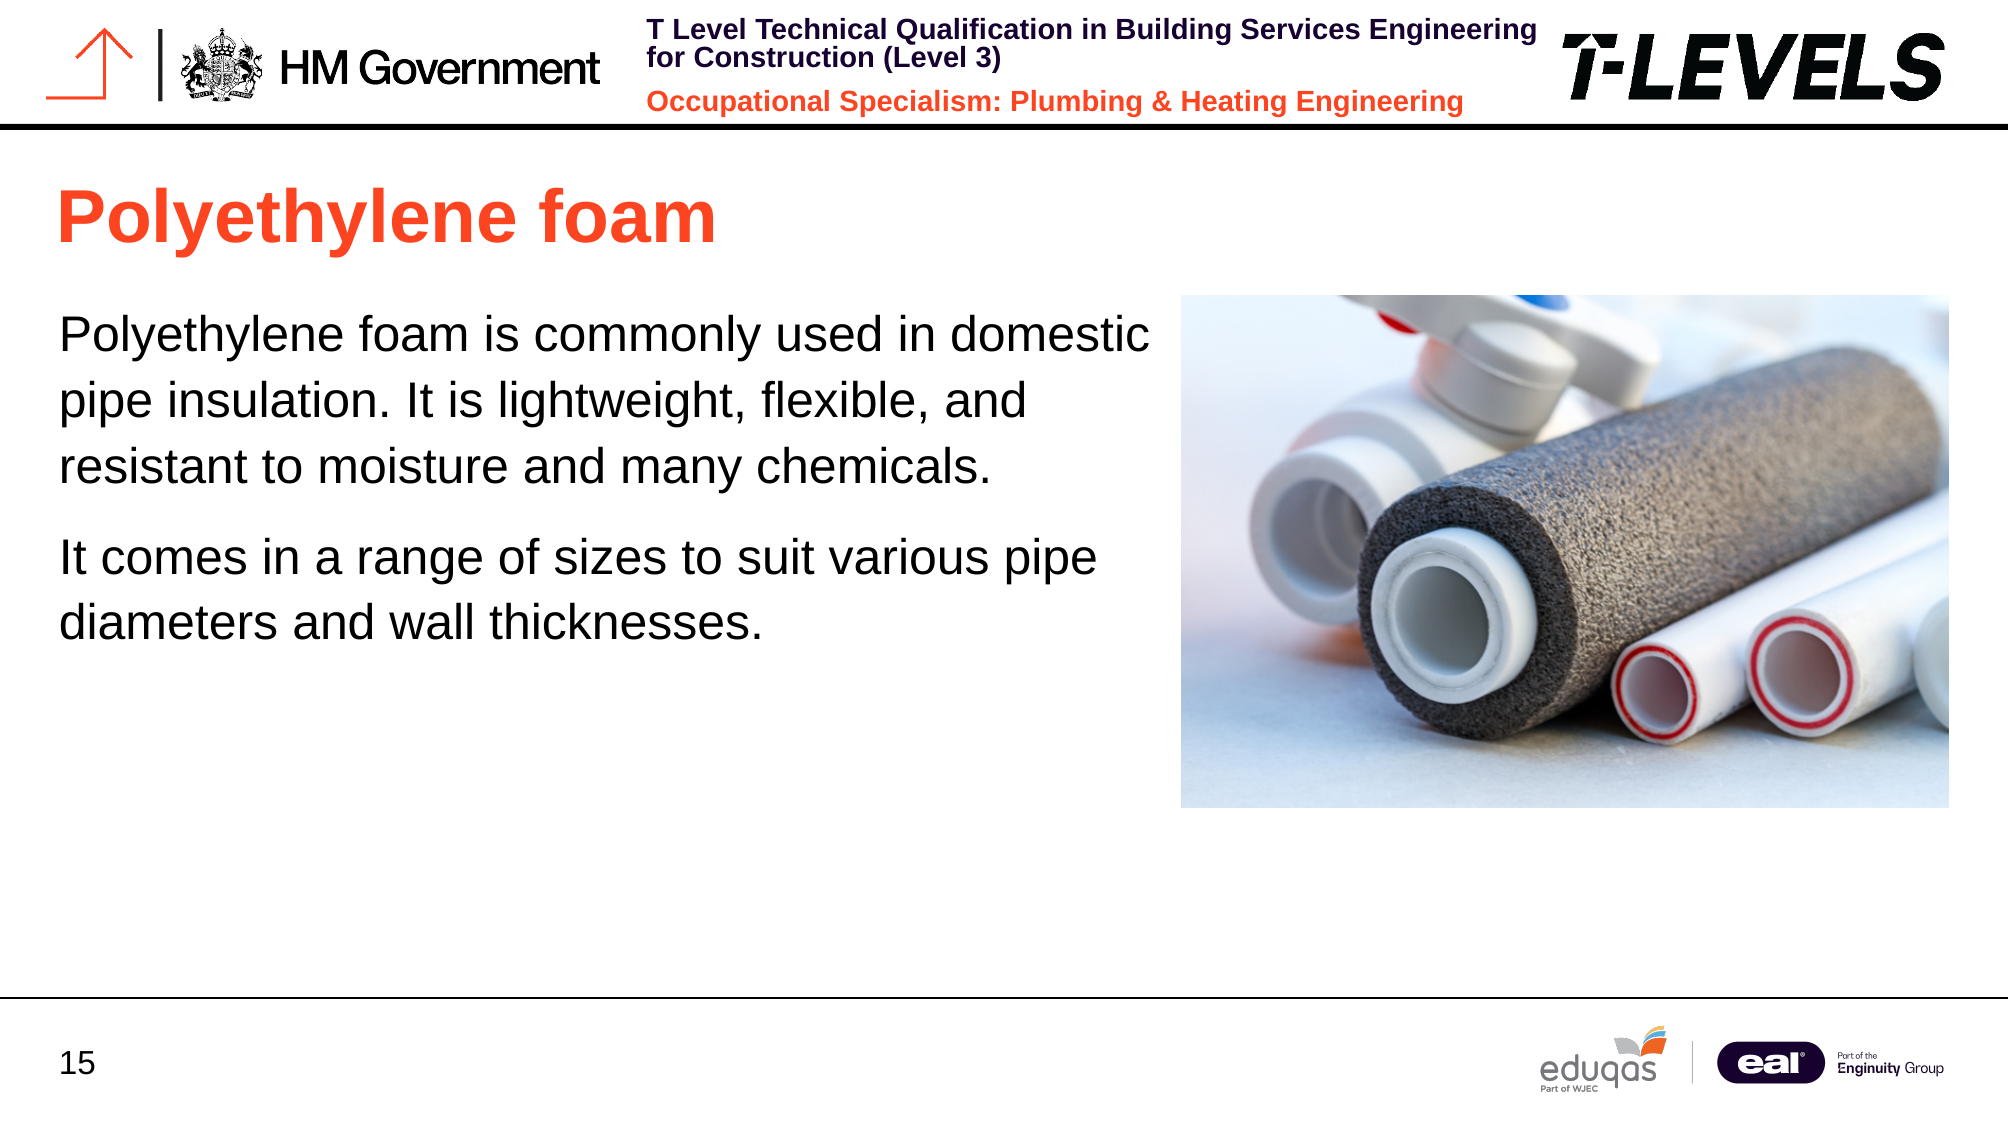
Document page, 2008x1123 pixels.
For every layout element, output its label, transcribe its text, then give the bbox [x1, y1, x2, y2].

picture [158, 28, 600, 102]
picture [1543, 25, 1964, 108]
picture [41, 27, 139, 100]
list Polyethylene foam is commonly used in domestic pipe insulation. It is lightweight, flexible, and resistant to moisture and many chemicals. It comes in a range of sizes to suit various pipe diameters and wall thicknesses. [59, 295, 1182, 936]
title Polyethylene foam [41, 111, 1949, 314]
picture [1180, 295, 1949, 808]
picture [1535, 1021, 1949, 1097]
